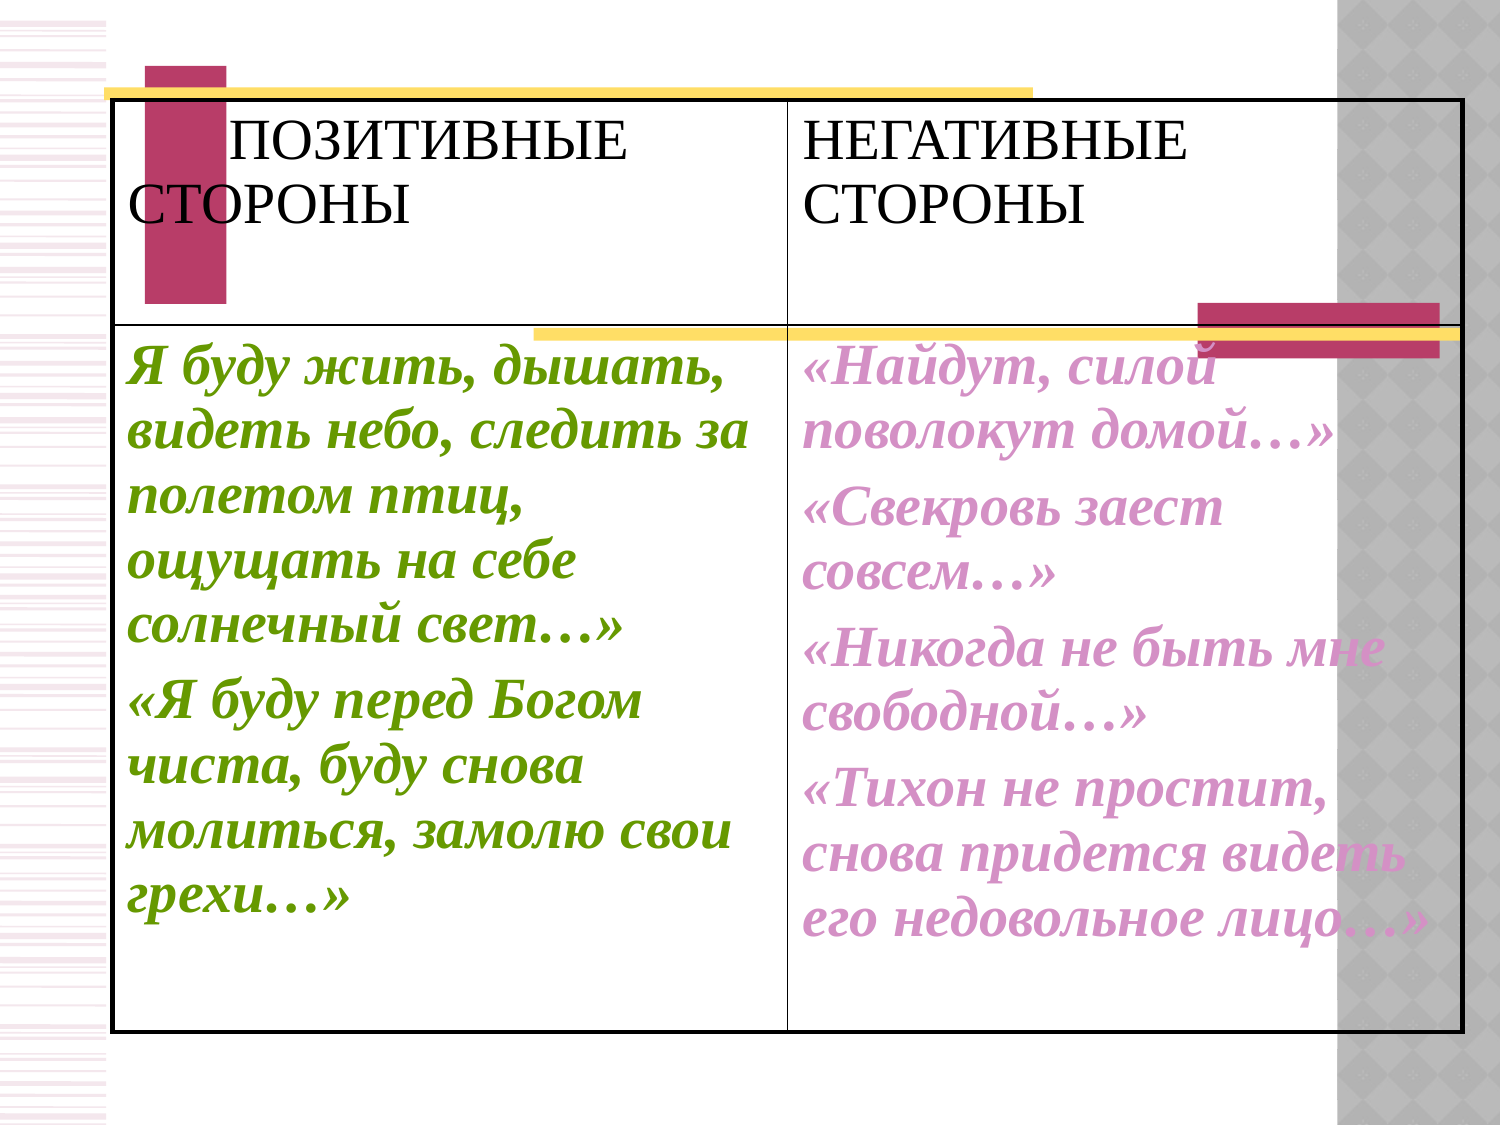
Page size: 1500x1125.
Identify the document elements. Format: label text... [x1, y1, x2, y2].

table_cell Я буду жить, дышать, видеть небо, следить за полетом птиц, ощущать на себе солнечный свет…» «Я буду перед Богом чиста, буду снова молиться, замолю свои грехи…» [115, 326, 787, 1030]
table_header ПОЗИТИВНЫЕ СТОРОНЫ [115, 102, 787, 324]
table_header НЕГАТИВНЫЕ СТОРОНЫ [788, 102, 1460, 324]
table_cell «Найдут, силой поволокут домой…» «Свекровь заест совсем…» «Никогда не быть мне свободной…» «Тихон не простит, снова придется видеть его недовольное лицо…» [788, 326, 1460, 1030]
